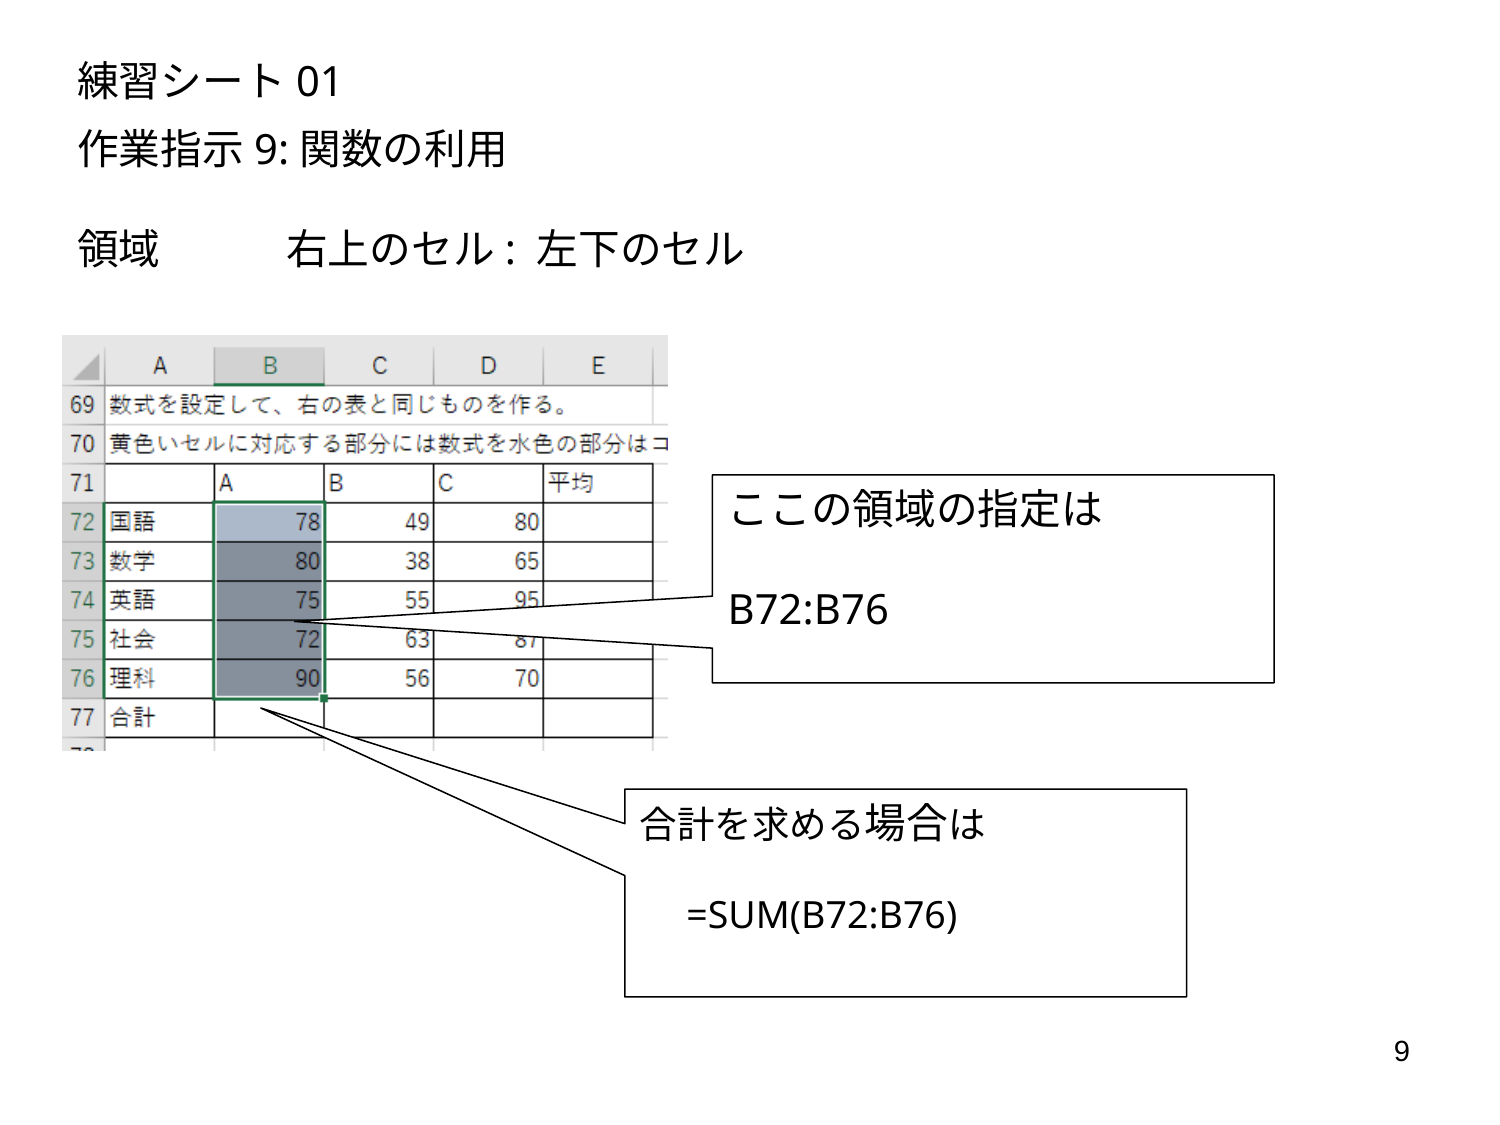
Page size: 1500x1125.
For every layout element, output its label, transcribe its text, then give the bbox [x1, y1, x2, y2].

picture [62, 335, 668, 751]
text_box 練習シート01 [62, 47, 1366, 113]
text_box 合計を求める場合は =SUM(B72:B76) [354, 751, 1187, 997]
text_box ここの領域の指定は B72:B76 [668, 474, 1275, 683]
text_box 作業指示9:関数の利用 領域 右上のセル: 左下のセル [62, 115, 1500, 331]
slide_number 9 [1074, 1024, 1425, 1103]
